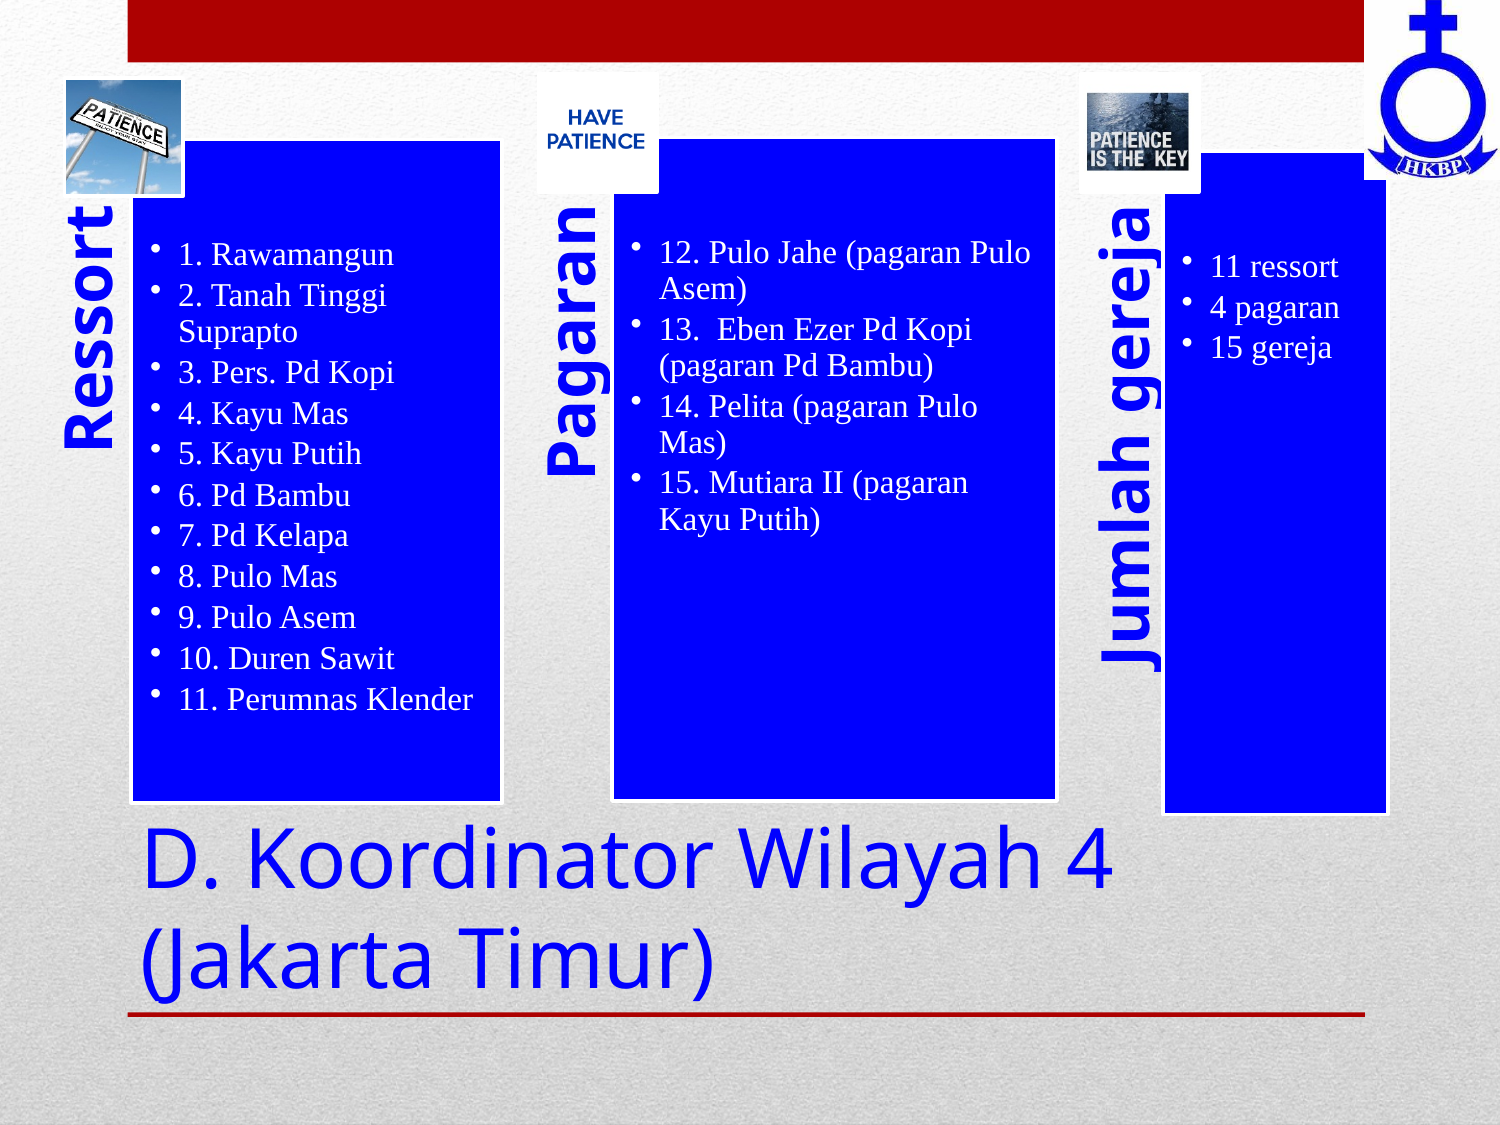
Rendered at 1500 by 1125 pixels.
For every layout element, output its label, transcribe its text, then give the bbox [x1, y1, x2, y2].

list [28, 18, 1389, 871]
picture [1363, 0, 1500, 181]
title D. Koordinator Wilayah 4 (Jakarta Timur) [125, 881, 1238, 1013]
